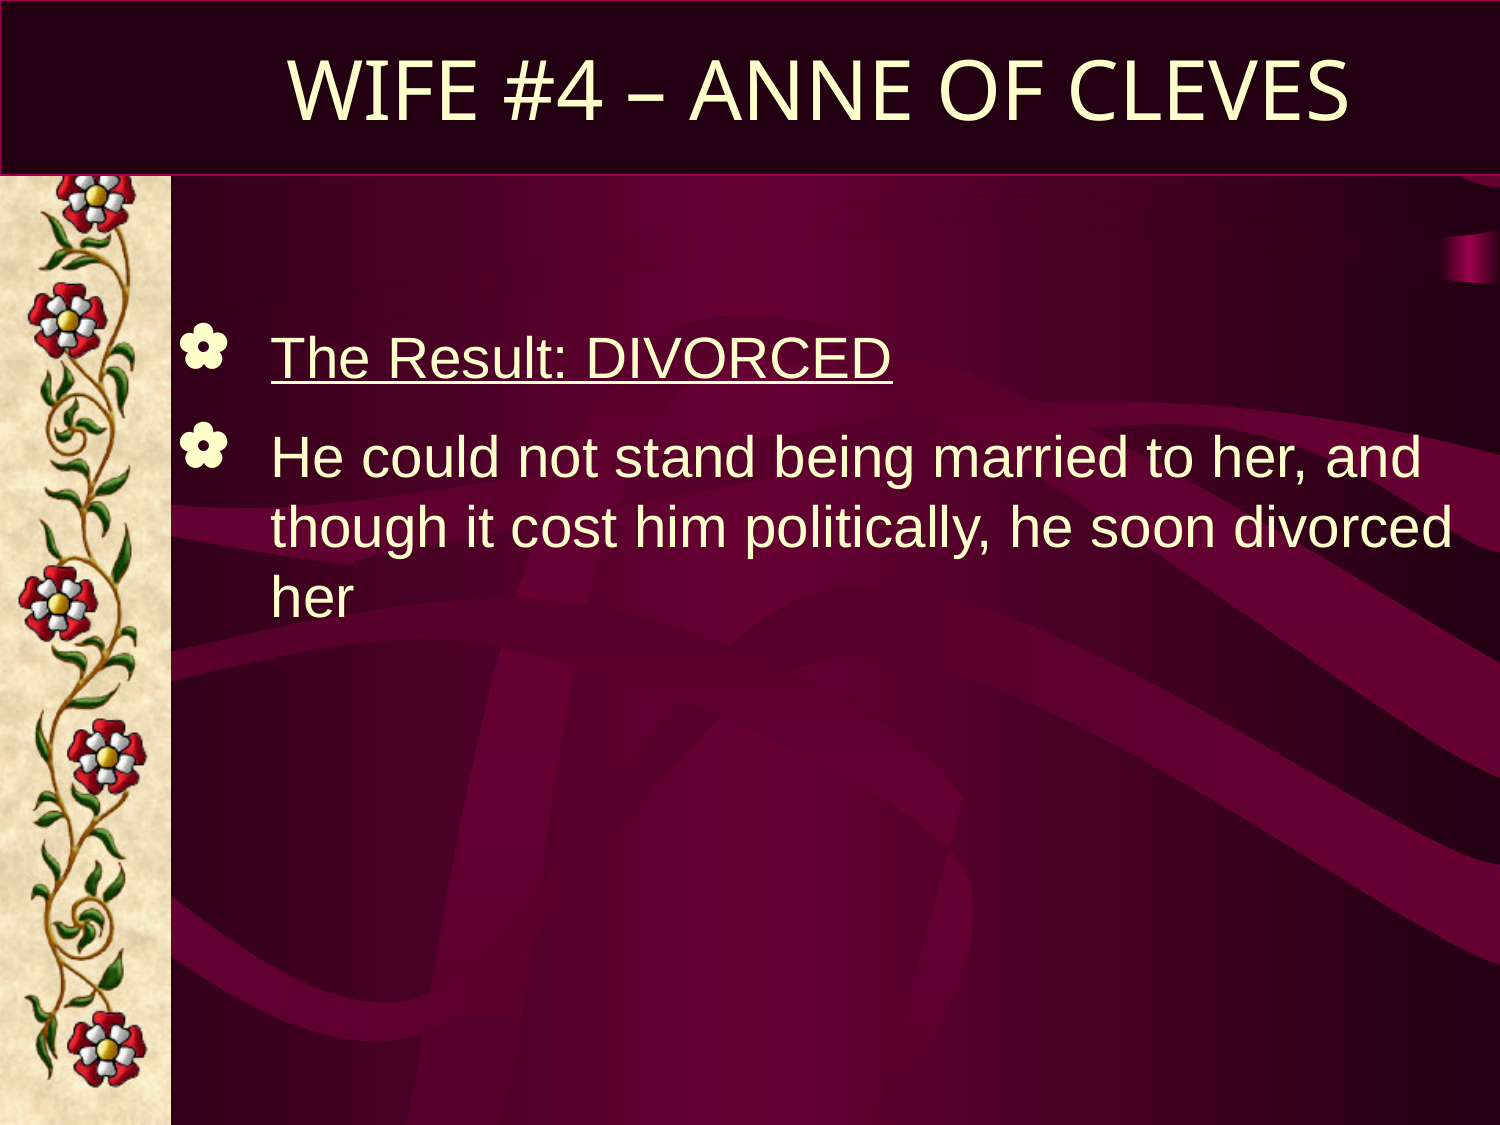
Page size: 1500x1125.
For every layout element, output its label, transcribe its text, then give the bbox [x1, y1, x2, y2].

text_box The Result: DIVORCED He could not stand being married to her, and though it cost him politically, he soon divorced her [174, 312, 1488, 637]
text_box WIFE #4 – ANNE OF CLEVES [0, 0, 1500, 175]
picture [0, 87, 171, 1125]
